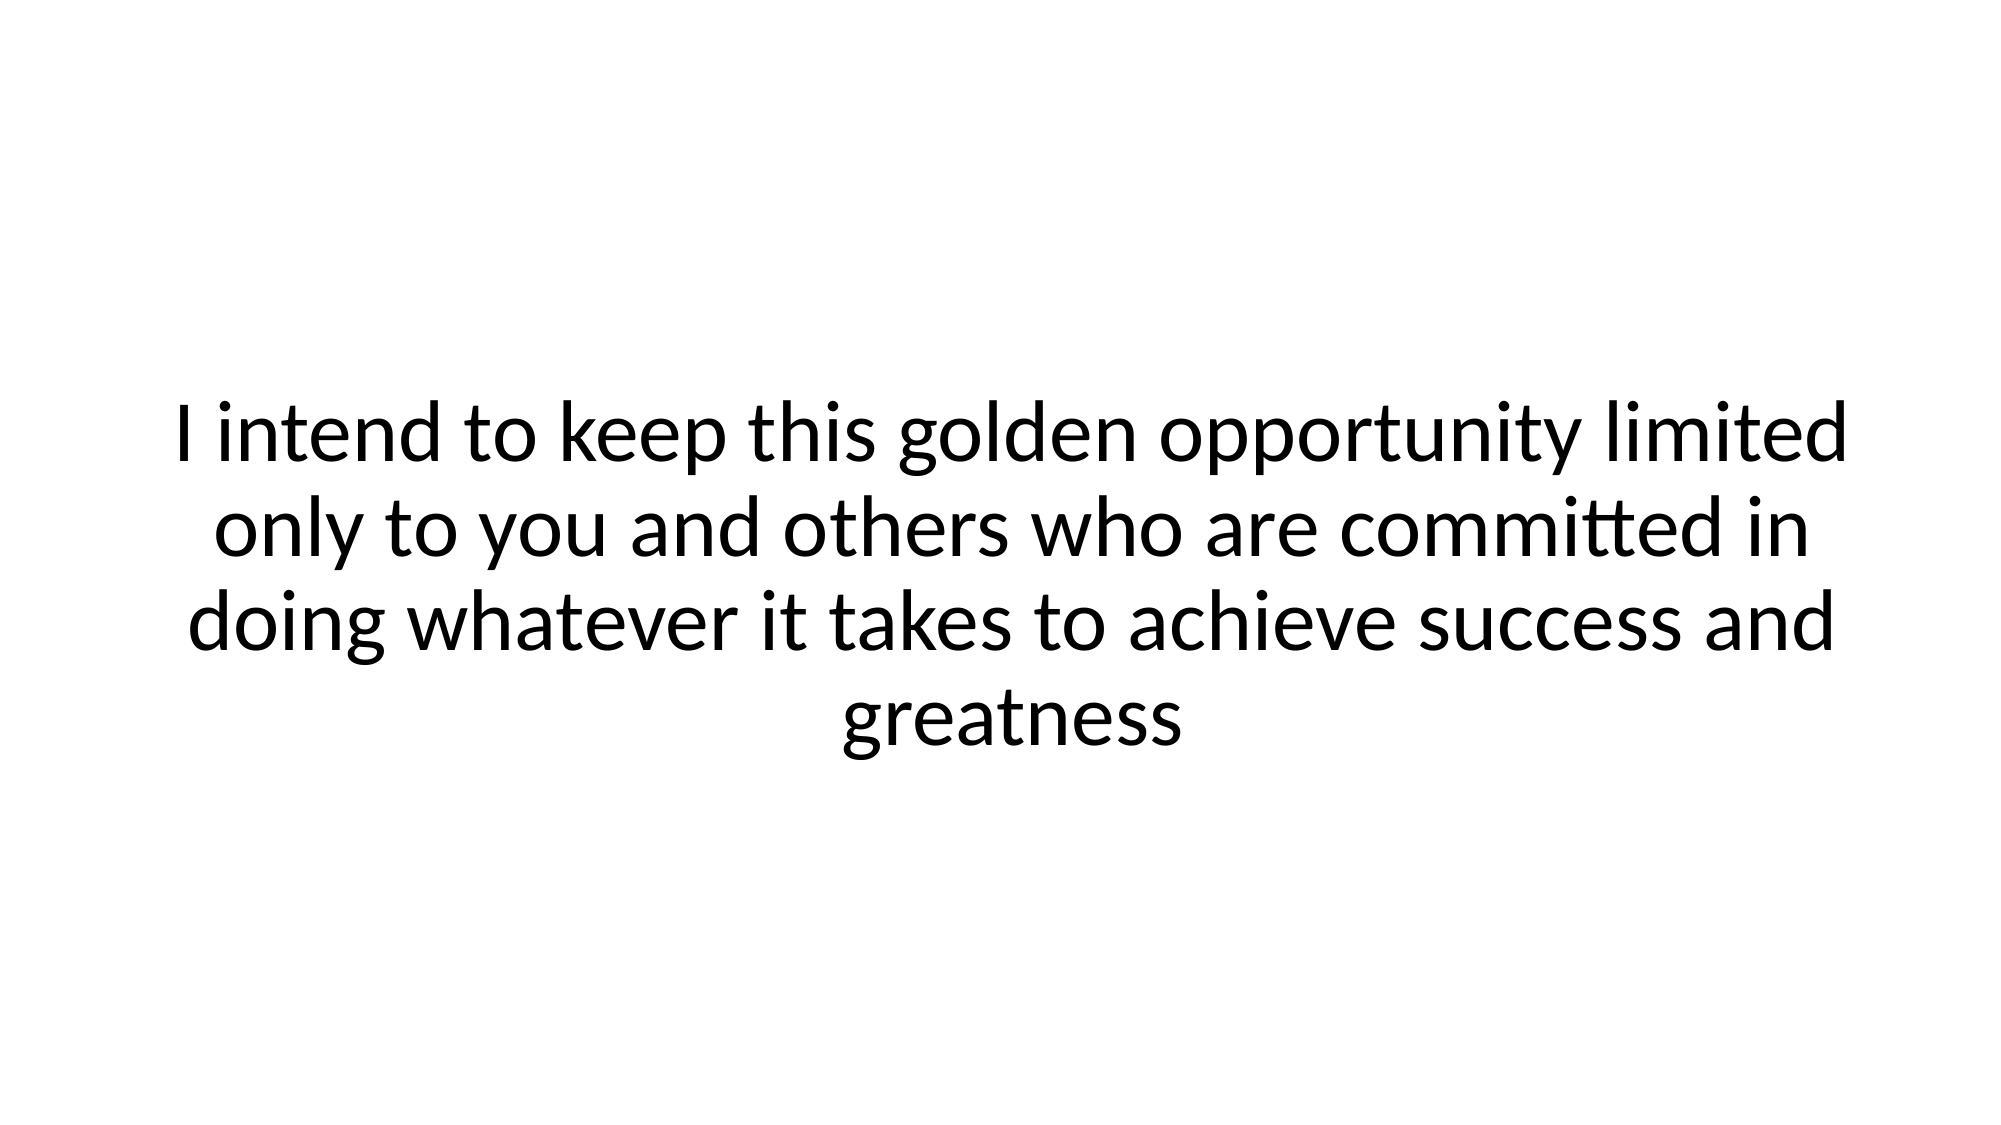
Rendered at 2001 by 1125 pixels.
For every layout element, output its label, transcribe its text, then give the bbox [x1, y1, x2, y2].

list I intend to keep this golden opportunity limited only to you and others who are committed in doing whatever it takes to achieve success and greatness [150, 378, 1876, 918]
